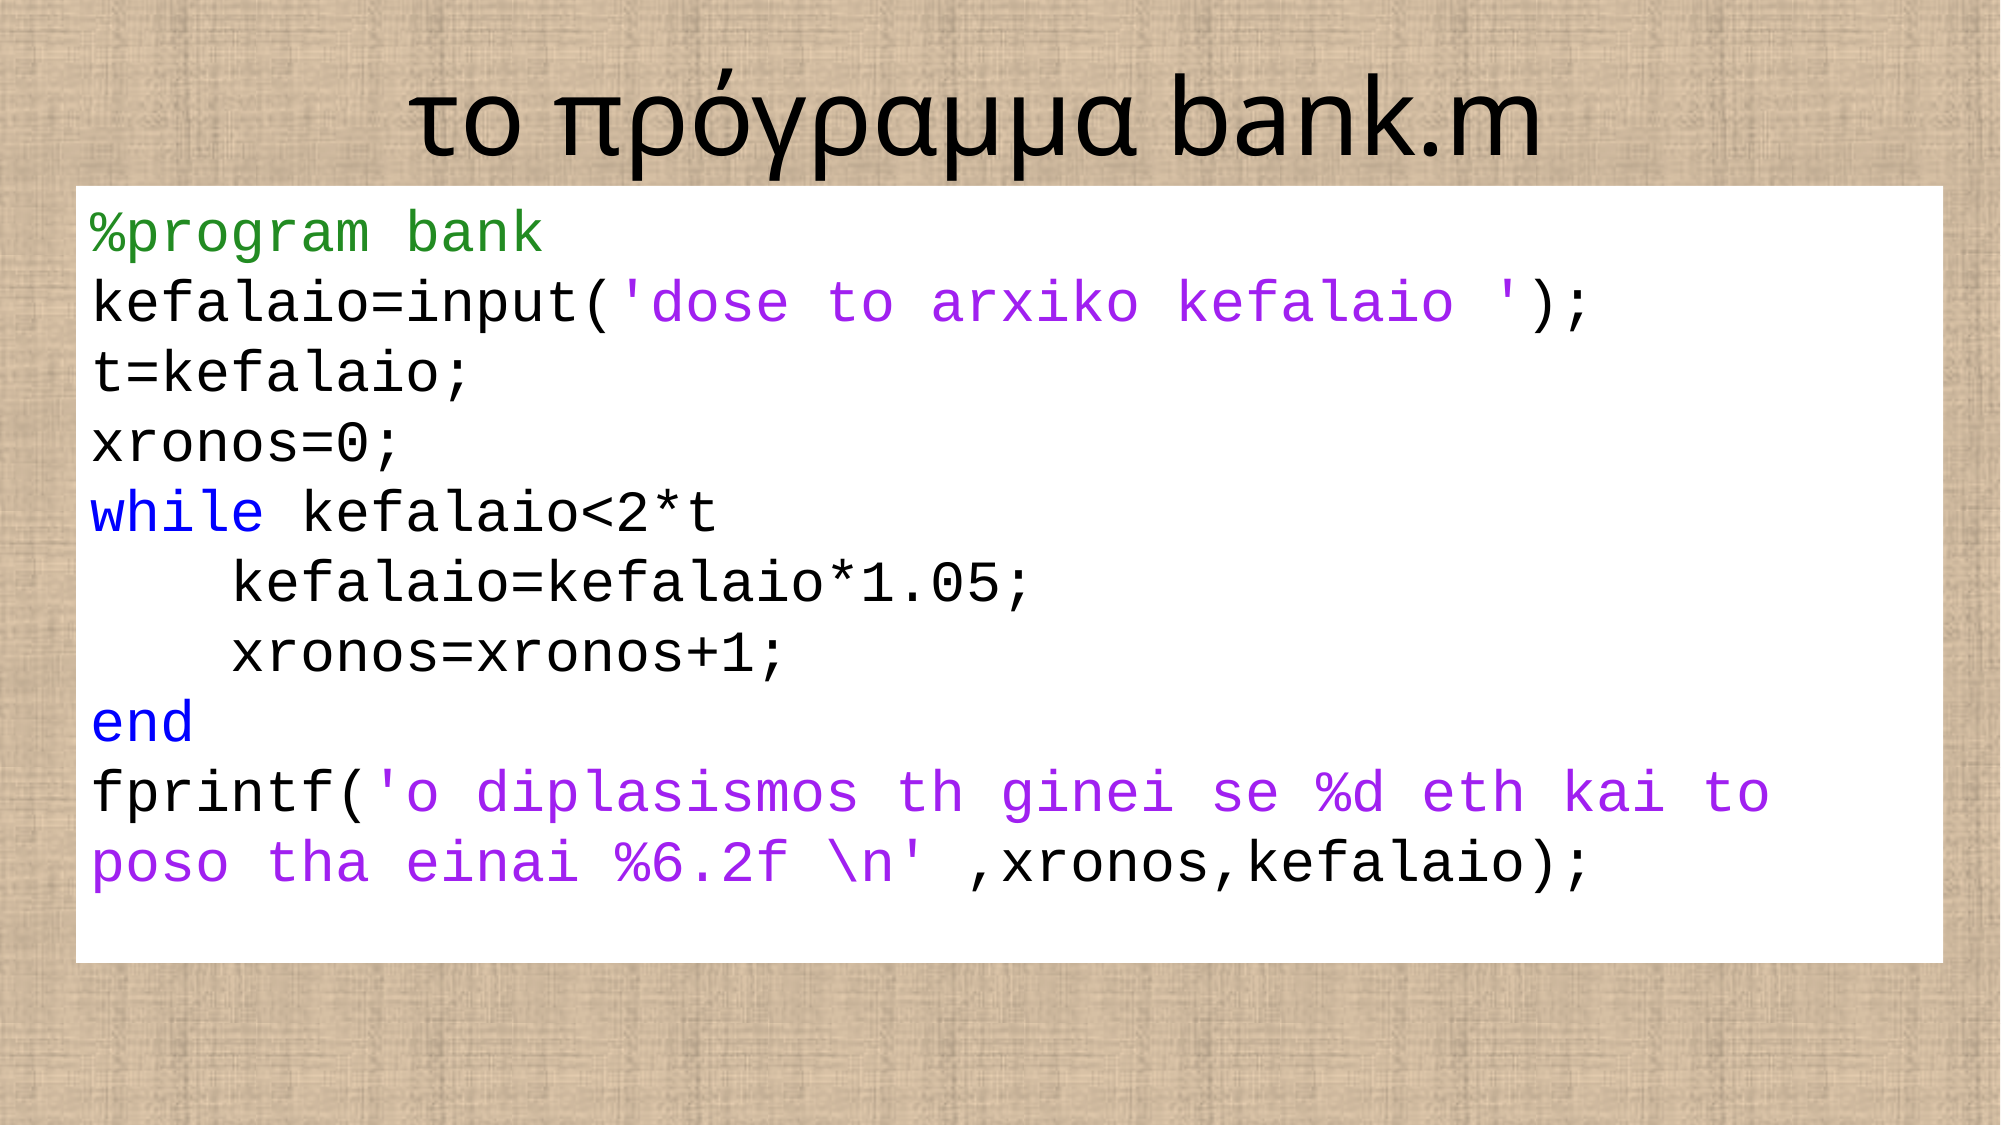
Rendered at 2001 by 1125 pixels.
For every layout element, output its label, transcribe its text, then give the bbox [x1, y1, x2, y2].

text_box %program bank kefalaio=input('dose to arxiko kefalaio '); t=kefalaio; xronos=0; while kefalaio<2*t kefalaio=kefalaio*1.05; xronos=xronos+1; end fprintf('o diplasismos th ginei se %d eth kai to poso tha einai %6.2f \n' ,xronos,kefalaio); [76, 185, 1944, 963]
title το πρόγραμμα bank.m [227, 53, 1728, 185]
